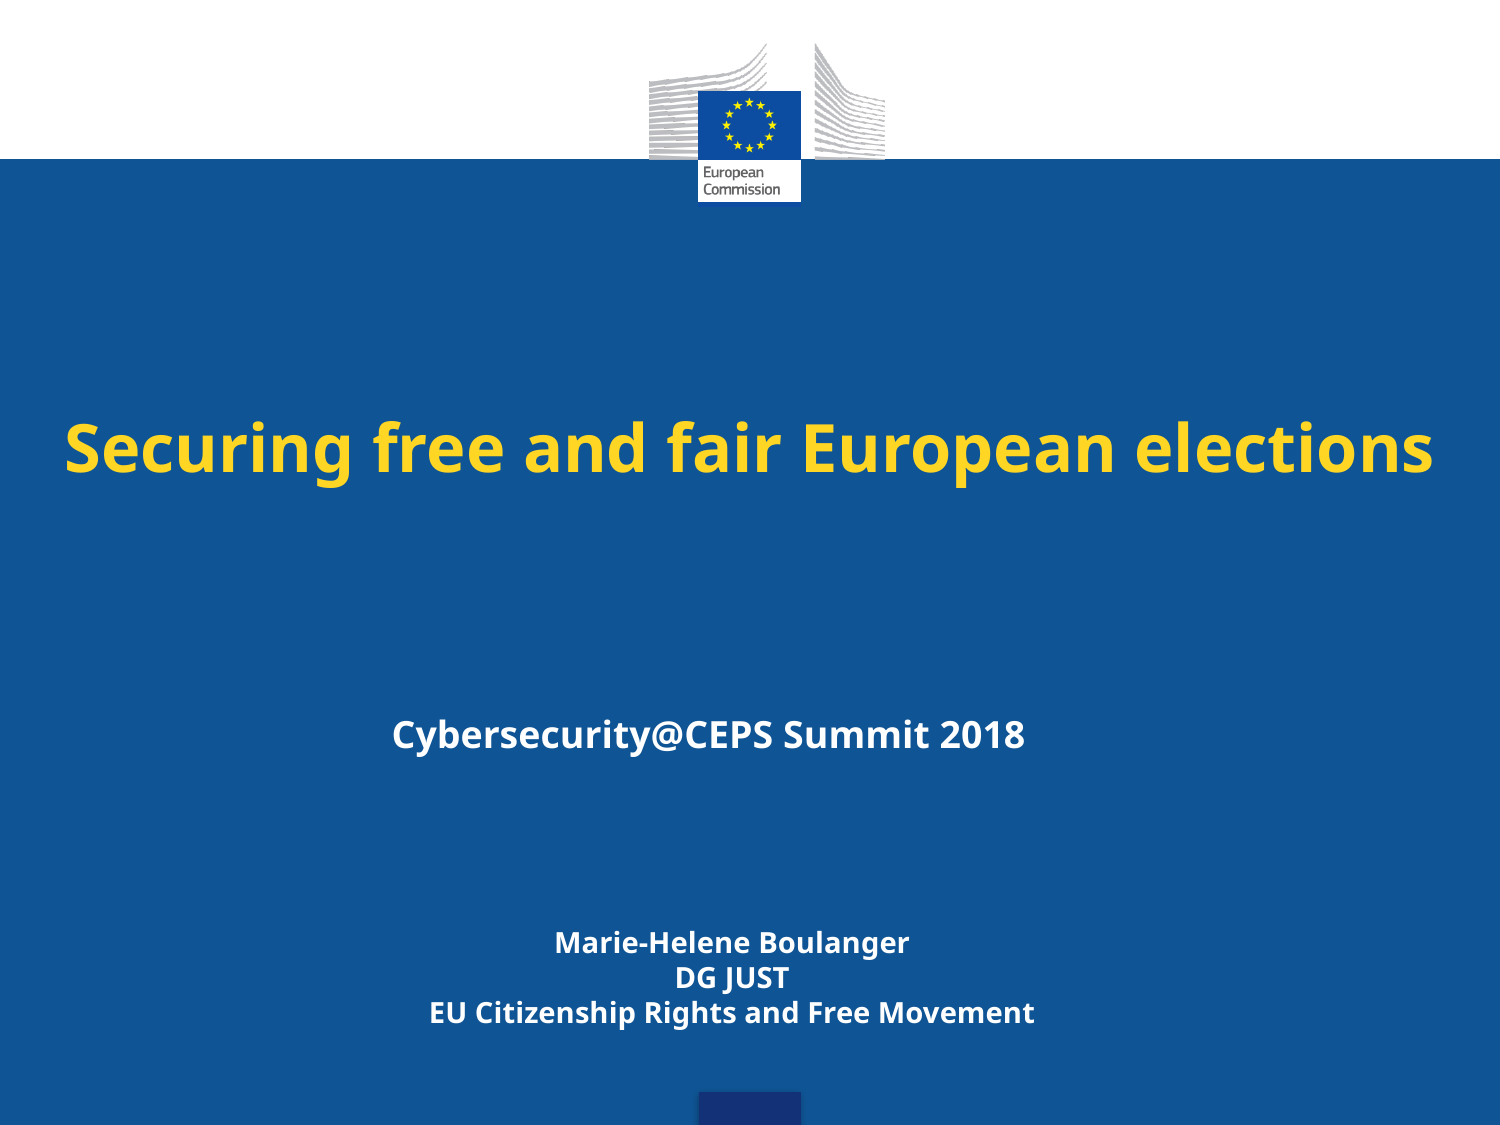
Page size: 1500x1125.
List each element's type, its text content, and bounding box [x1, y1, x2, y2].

title Securing free and fair European elections [17, 420, 1483, 551]
text_box Marie-Helene Boulanger DG JUST EU Citizenship Rights and Free Movement [348, 916, 1117, 1107]
text_box Cybersecurity@CEPS Summit 2018 [347, 704, 1041, 824]
